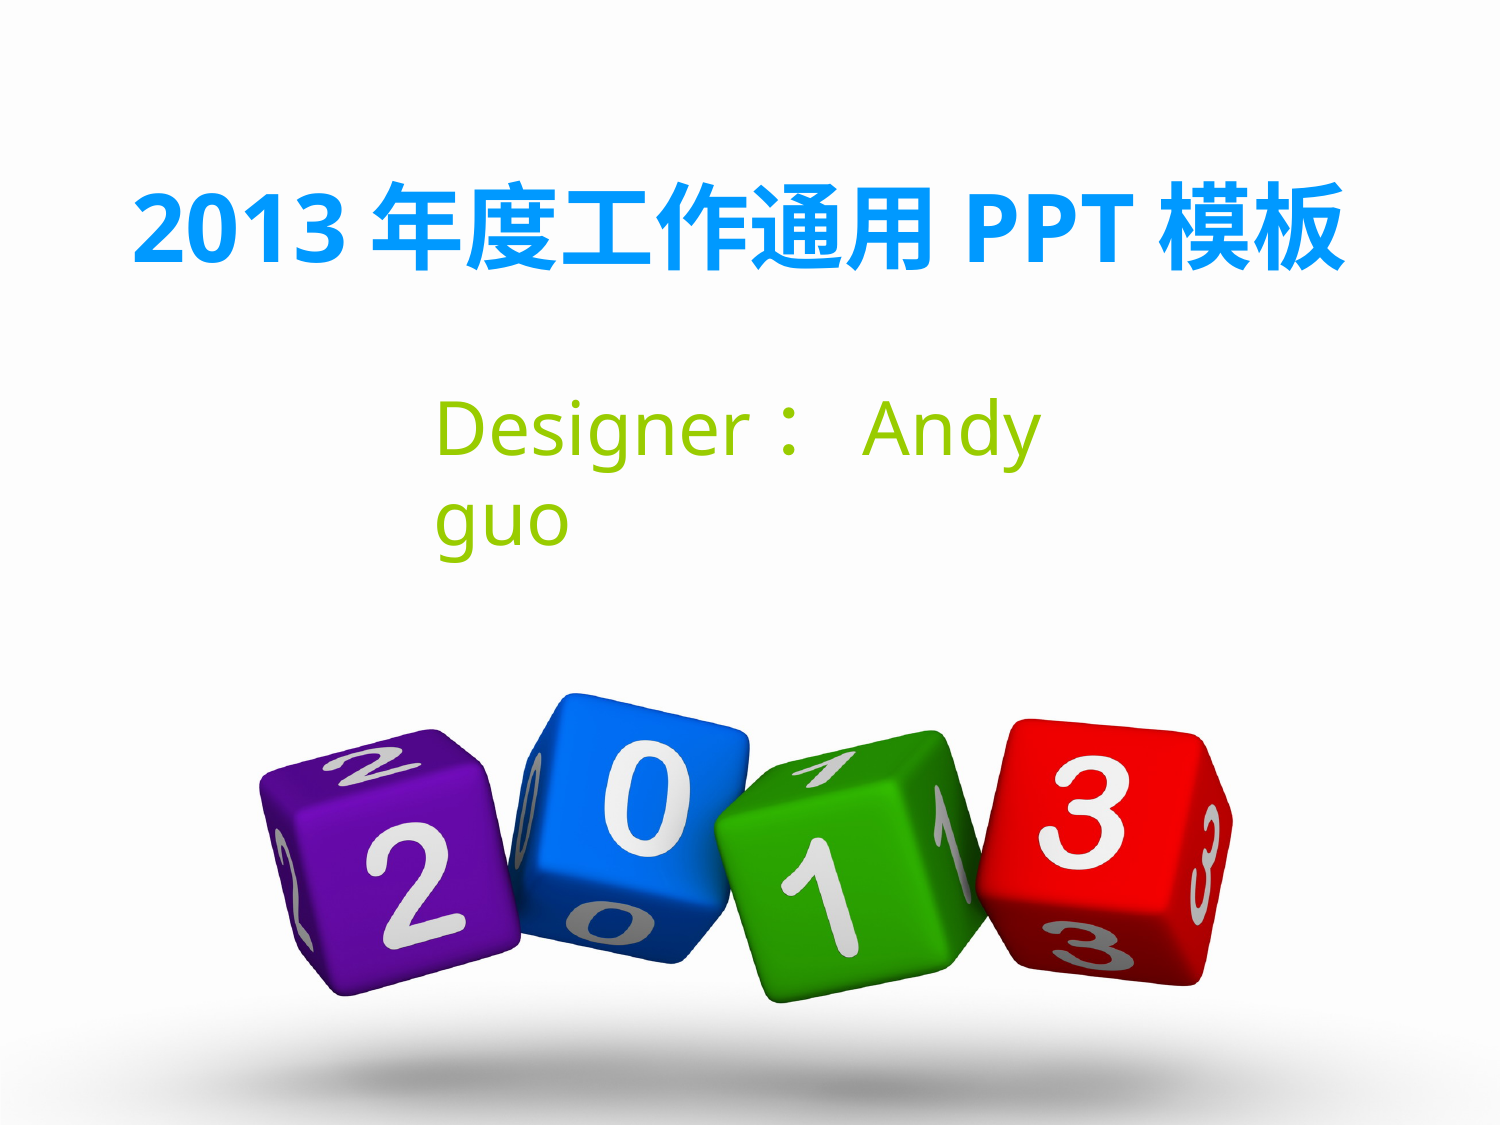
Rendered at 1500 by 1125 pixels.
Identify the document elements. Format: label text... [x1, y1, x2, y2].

title 2013年度工作通用PPT模板 [112, 103, 1388, 346]
picture [0, 643, 1500, 1125]
text_box Designer：Andy guo [419, 373, 1081, 569]
